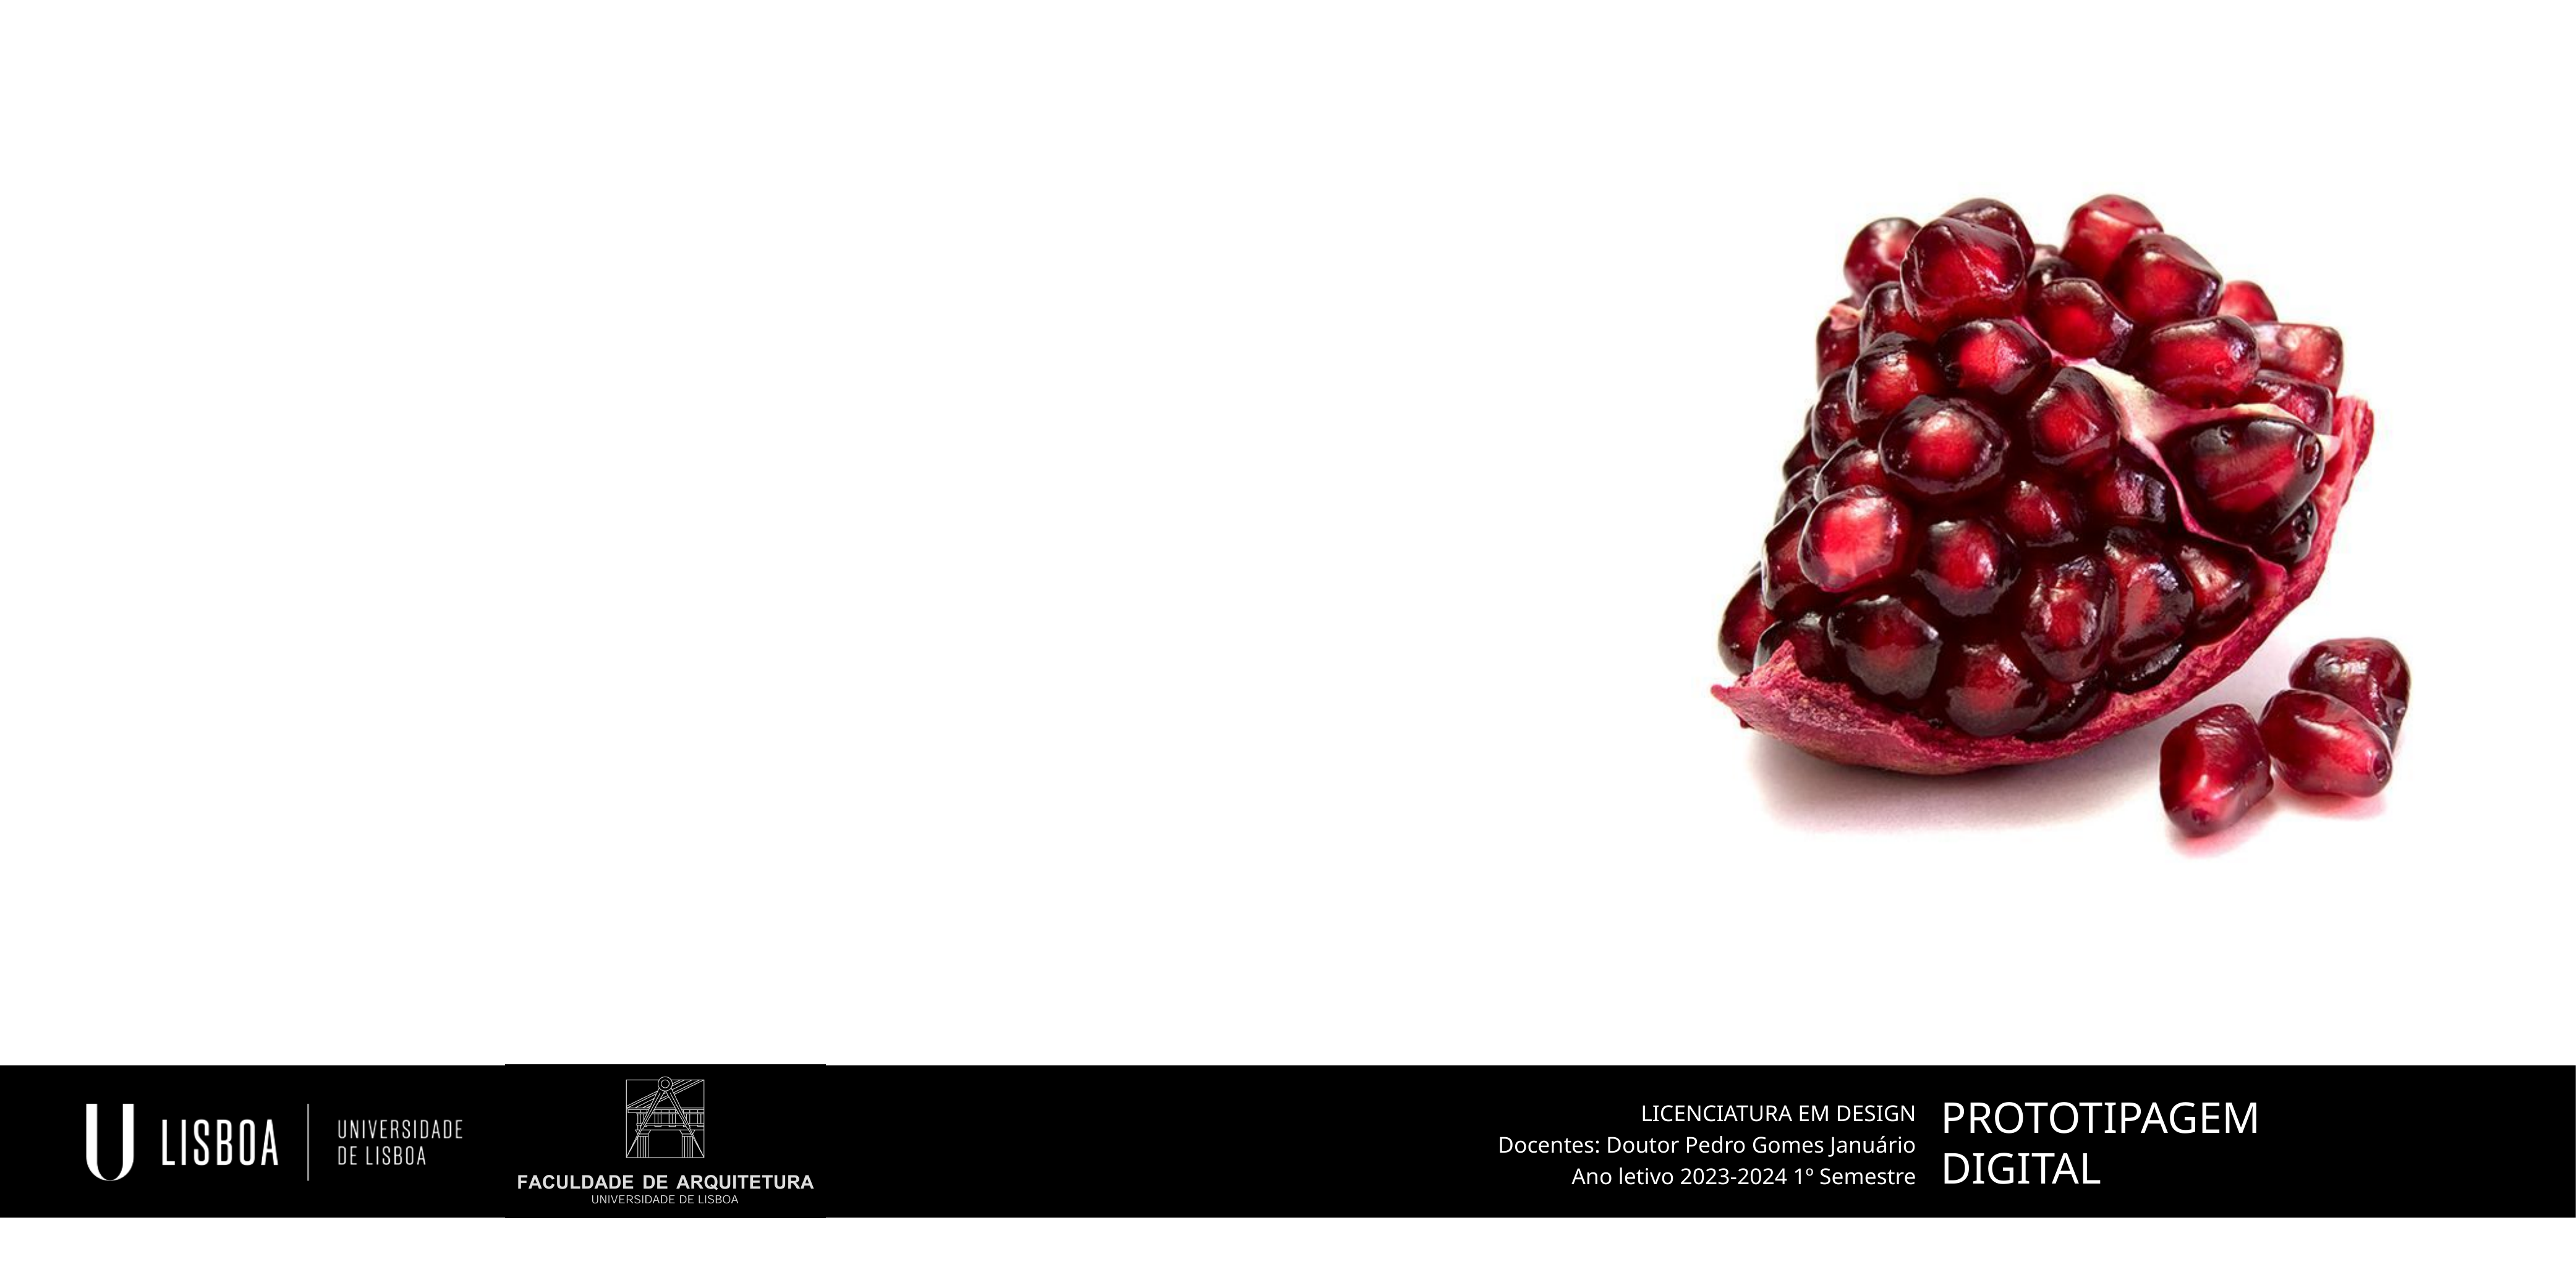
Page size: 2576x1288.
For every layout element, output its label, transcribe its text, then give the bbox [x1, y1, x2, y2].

text_box [826, 1065, 2576, 1218]
picture [1691, 59, 2418, 993]
picture [75, 1069, 470, 1214]
text_box PROTOTIPAGEM DIGITAL [1934, 1083, 2576, 1200]
text_box [0, 1065, 505, 1218]
text_box LICENCIATURA EM DESIGN Docentes: Doutor Pedro Gomes Januário Ano letivo 2023-2024 1º Semestre [1453, 1087, 1923, 1196]
picture [505, 1064, 826, 1219]
